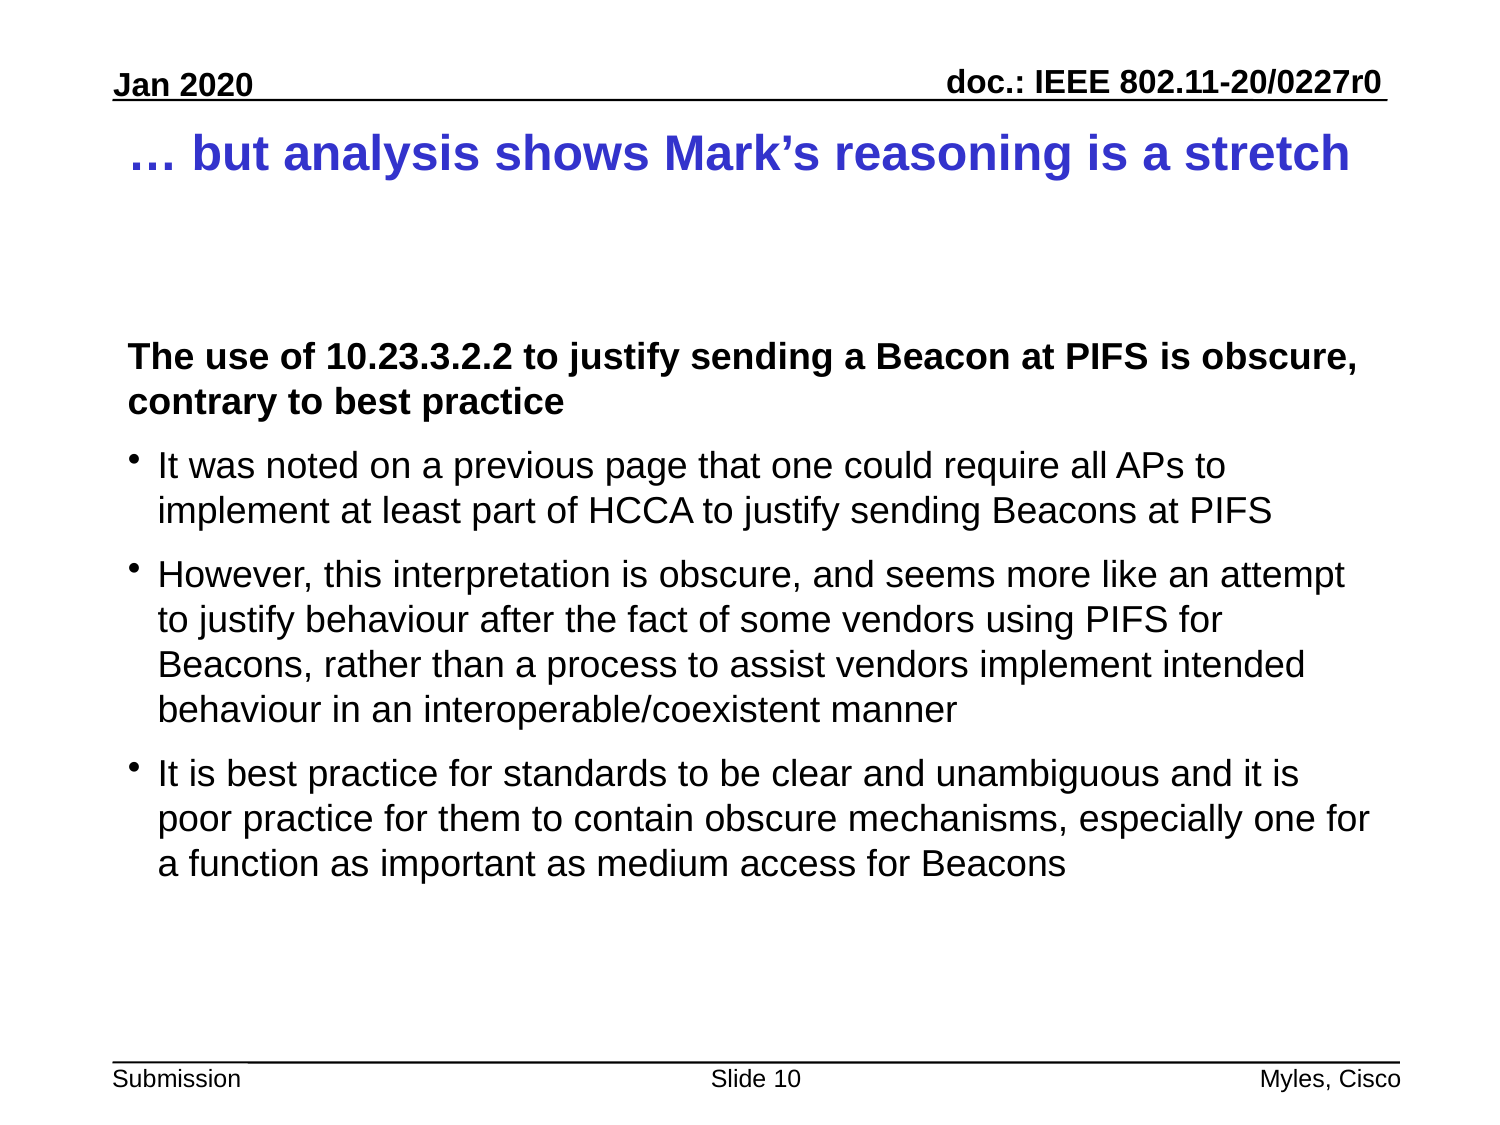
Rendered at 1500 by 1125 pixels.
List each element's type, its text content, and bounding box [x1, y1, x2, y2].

list The use of 10.23.3.2.2 to justify sending a Beacon at PIFS is obscure, contrary to best practice It was noted on a previous page that one could require all APs to implement at least part of HCCA to justify sending Beacons at PIFS However, this interpretation is obscure, and seems more like an attempt to justify behaviour after the fact of some vendors using PIFS for Beacons, rather than a process to assist vendors implement intended behaviour in an interoperable/coexistent manner It is best practice for standards to be clear and unambiguous and it is poor practice for them to contain obscure mechanisms, especially one for a function as important as medium access for Beacons [112, 324, 1388, 1000]
title … but analysis shows Mark’s reasoning is a stretch [112, 112, 1388, 288]
footer Myles, Cisco [1258, 1061, 1402, 1093]
slide_number Slide 10 [709, 1061, 803, 1093]
